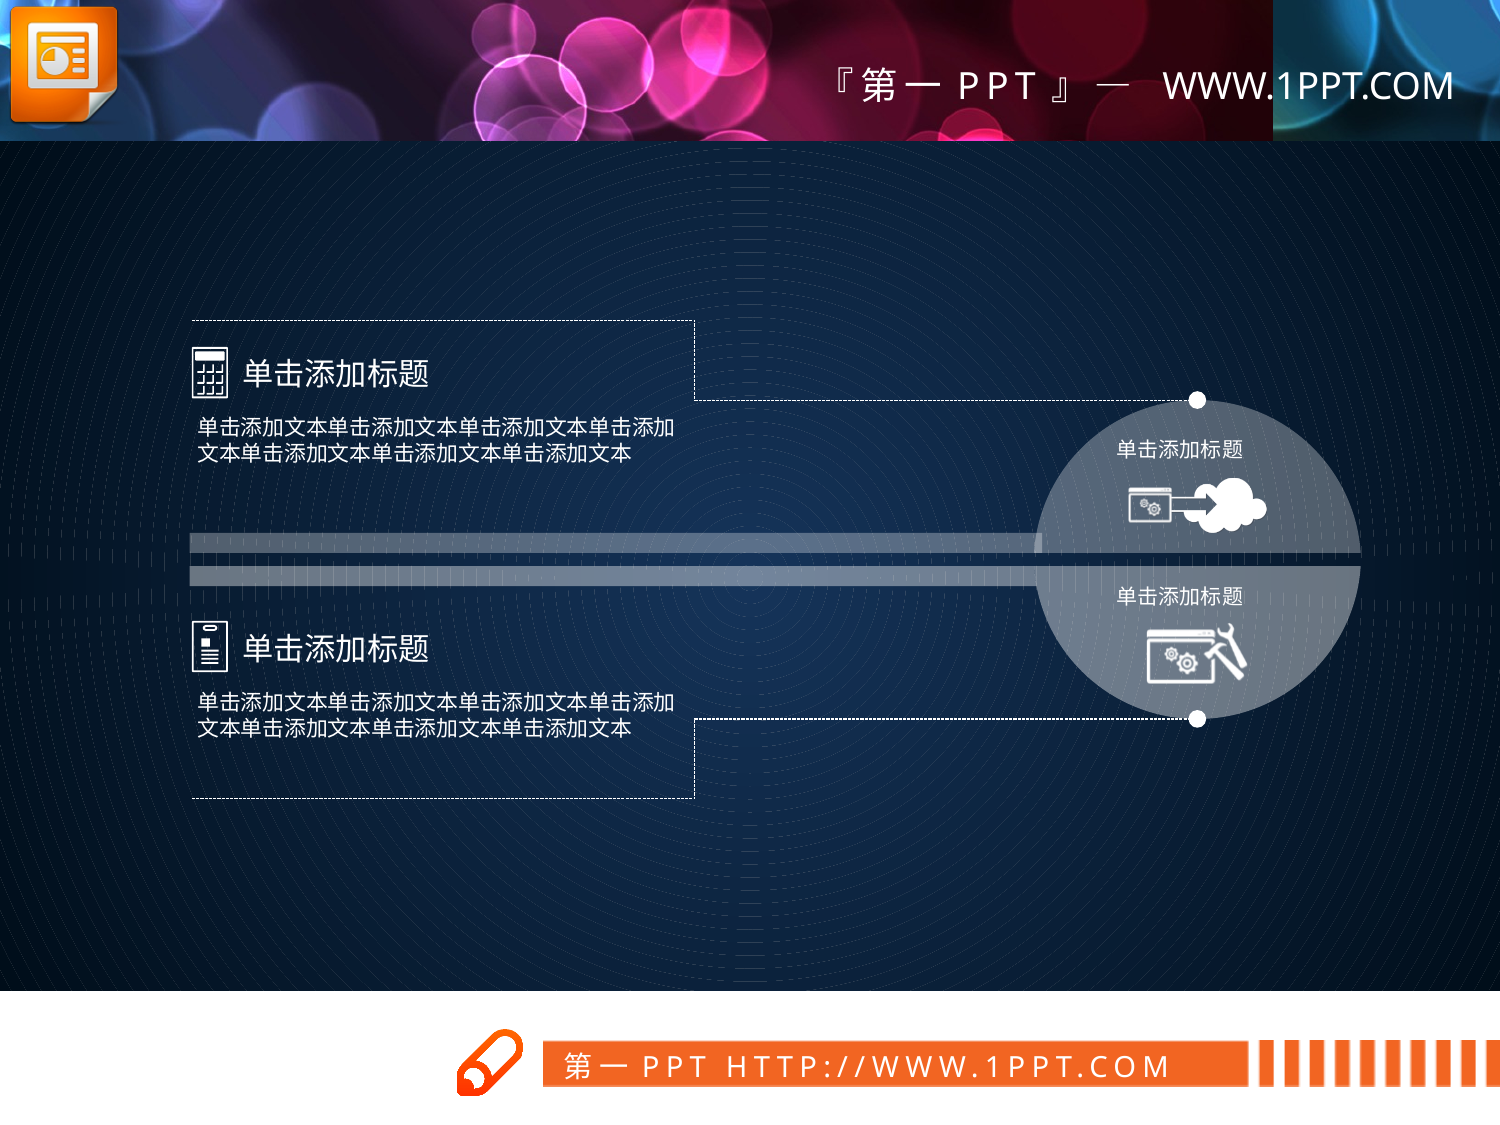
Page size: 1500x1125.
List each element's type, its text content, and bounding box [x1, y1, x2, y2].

text_box 单击添加标题 [227, 621, 468, 674]
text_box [191, 709, 1207, 799]
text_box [191, 320, 1207, 410]
text_box [191, 620, 228, 673]
text_box 单击添加文本单击添加文本单击添加文本单击添加文本单击添加文本单击添加文本单击添加文本 [183, 681, 697, 749]
text_box [189, 566, 1028, 587]
text_box 单击添加文本单击添加文本单击添加文本单击添加文本单击添加文本单击添加文本单击添加文本 [183, 406, 697, 474]
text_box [1033, 399, 1361, 720]
picture [0, 0, 1500, 141]
picture [543, 1040, 1500, 1087]
text_box [189, 532, 1028, 553]
